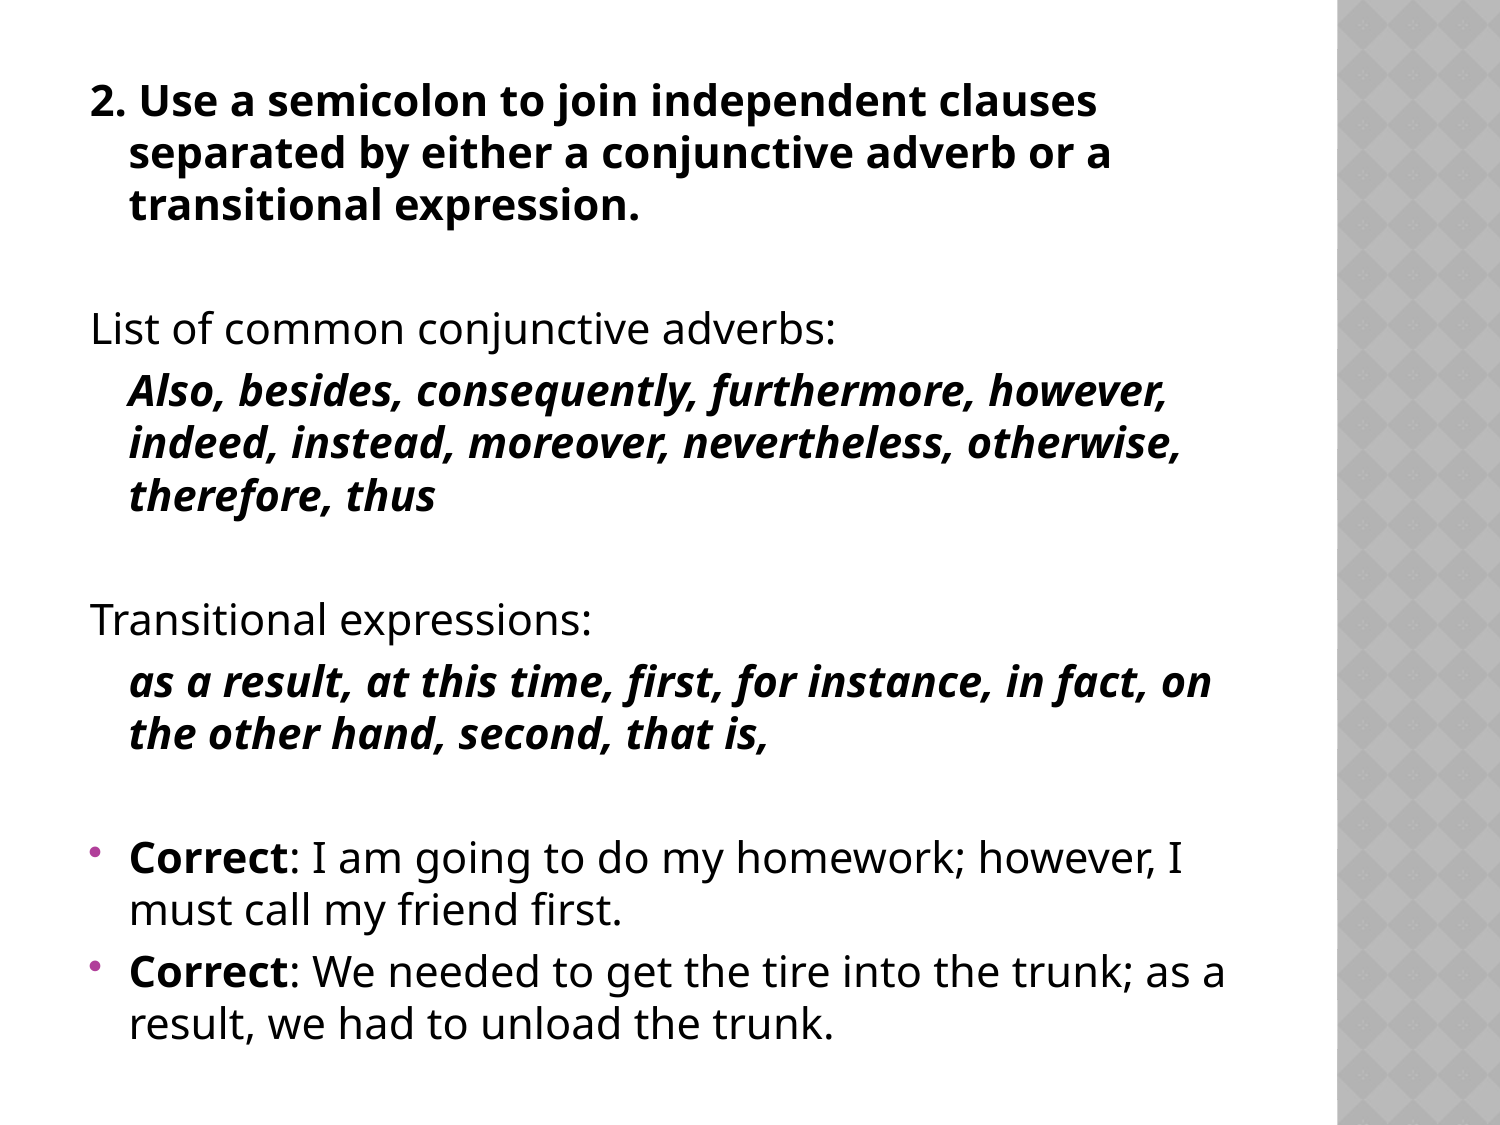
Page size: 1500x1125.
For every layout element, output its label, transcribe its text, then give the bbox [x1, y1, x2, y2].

list 2. Use a semicolon to join independent clauses separated by either a conjunctive adverb or a transitional expression. List of common conjunctive adverbs: Also, besides, consequently, furthermore, however, indeed, instead, moreover, nevertheless, otherwise, therefore, thus Transitional expressions: as a result, at this time, first, for instance, in fact, on the other hand, second, that is, Correct: I am going to do my homework; however, I must call my friend first. Correct: We needed to get the tire into the trunk; as a result, we had to unload the trunk. [75, 65, 1263, 1059]
